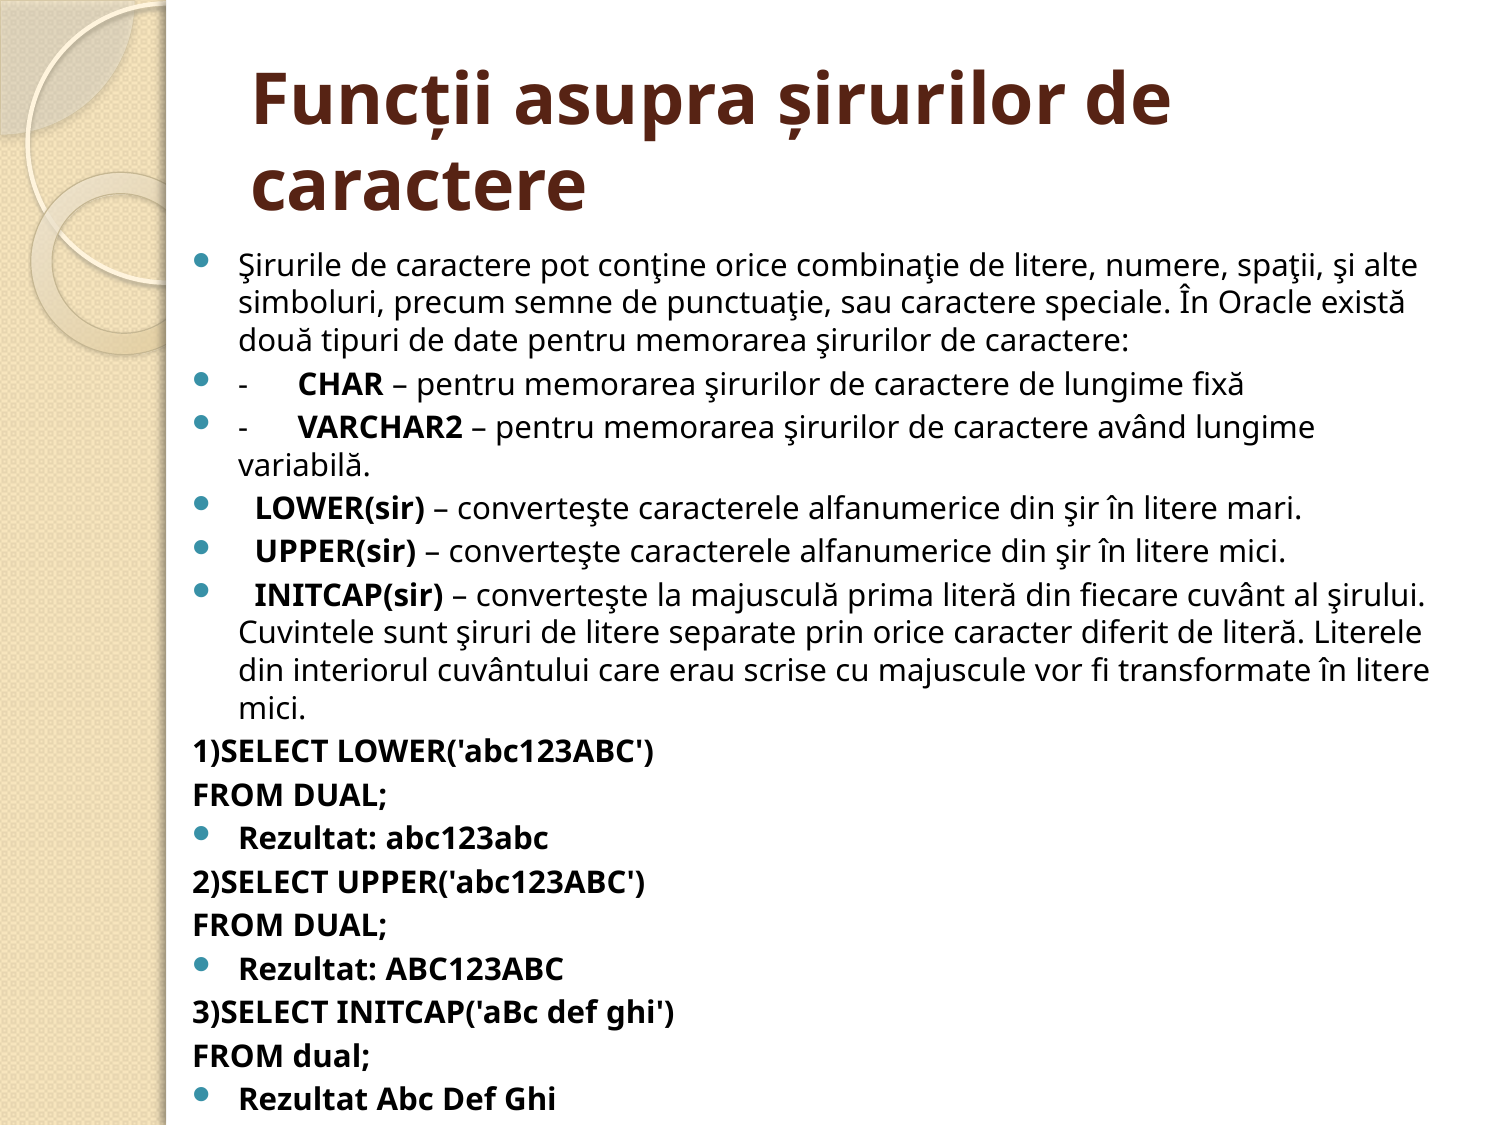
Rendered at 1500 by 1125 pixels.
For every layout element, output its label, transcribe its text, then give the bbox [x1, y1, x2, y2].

list Şirurile de caractere pot conţine orice combinaţie de litere, numere, spaţii, şi alte simboluri, precum semne de punctuaţie, sau caractere speciale. În Oracle există două tipuri de date pentru memorarea şirurilor de caractere: - CHAR – pentru memorarea şirurilor de caractere de lungime fixă - VARCHAR2 – pentru memorarea şirurilor de caractere având lungime variabilă. LOWER(sir) – converteşte caracterele alfanumerice din şir în litere mari. UPPER(sir) – converteşte caracterele alfanumerice din şir în litere mici. INITCAP(sir) – converteşte la majusculă prima literă din fiecare cuvânt al şirului. Cuvintele sunt şiruri de litere separate prin orice caracter diferit de literă. Literele din interiorul cuvântului care erau scrise cu majuscule vor fi transformate în litere mici. 1)SELECT LOWER('abc123ABC') FROM DUAL; Rezultat: abc123abc 2)SELECT UPPER('abc123ABC') FROM DUAL; Rezultat: ABC123ABC 3)SELECT INITCAP('aBc def ghi') FROM dual; Rezultat Abc Def Ghi [164, 237, 1466, 1125]
title Funcţii asupra şirurilor de caractere [235, 45, 1466, 233]
